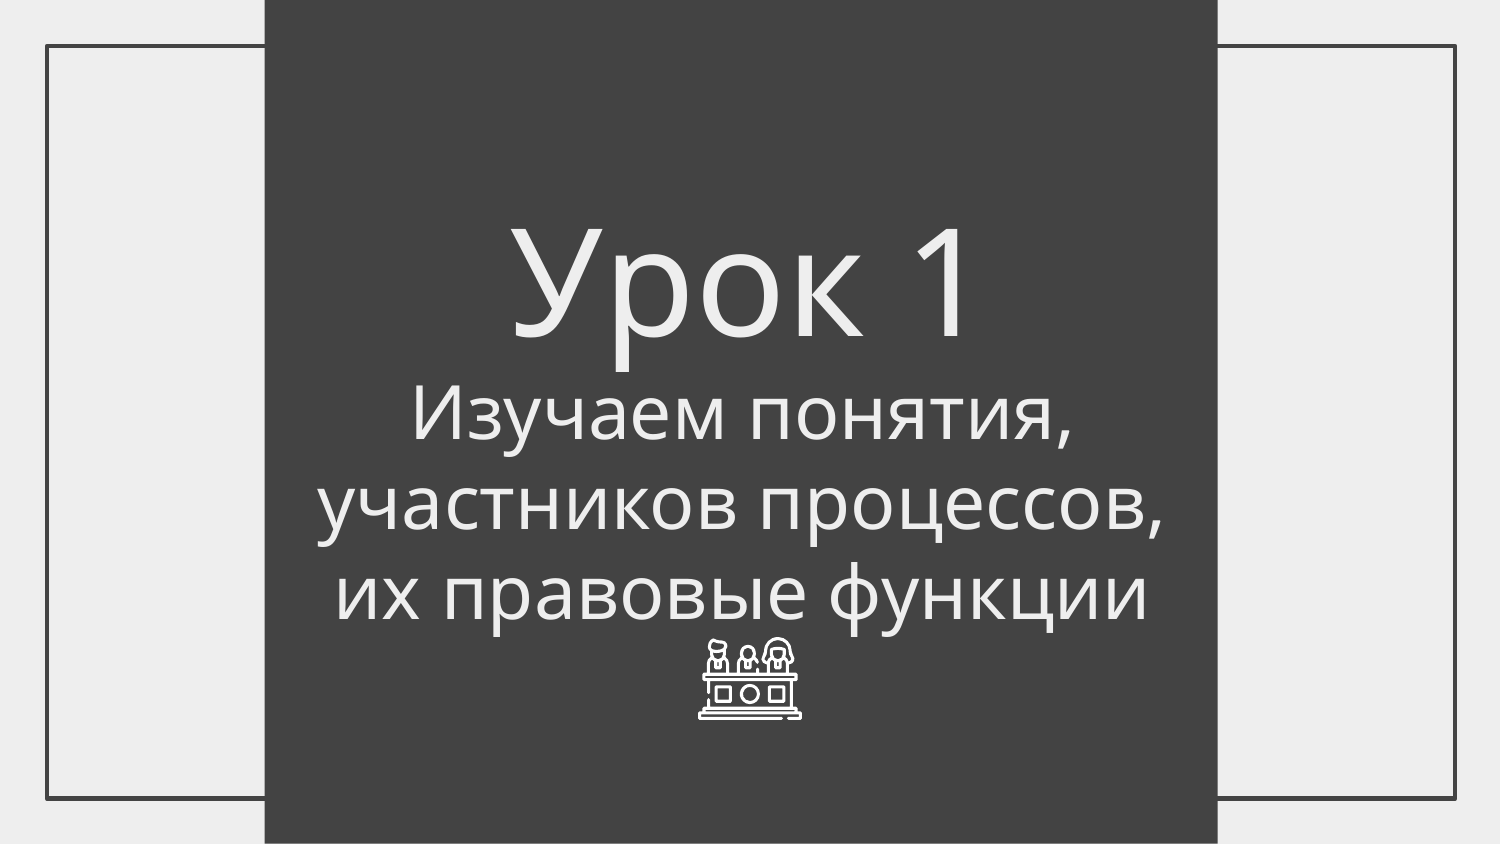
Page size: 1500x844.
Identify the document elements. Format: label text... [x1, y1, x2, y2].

title Изучаем понятия, участников процессов, их правовые функции [268, 380, 1217, 620]
title Урок 1 [460, 191, 1040, 363]
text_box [697, 636, 803, 721]
